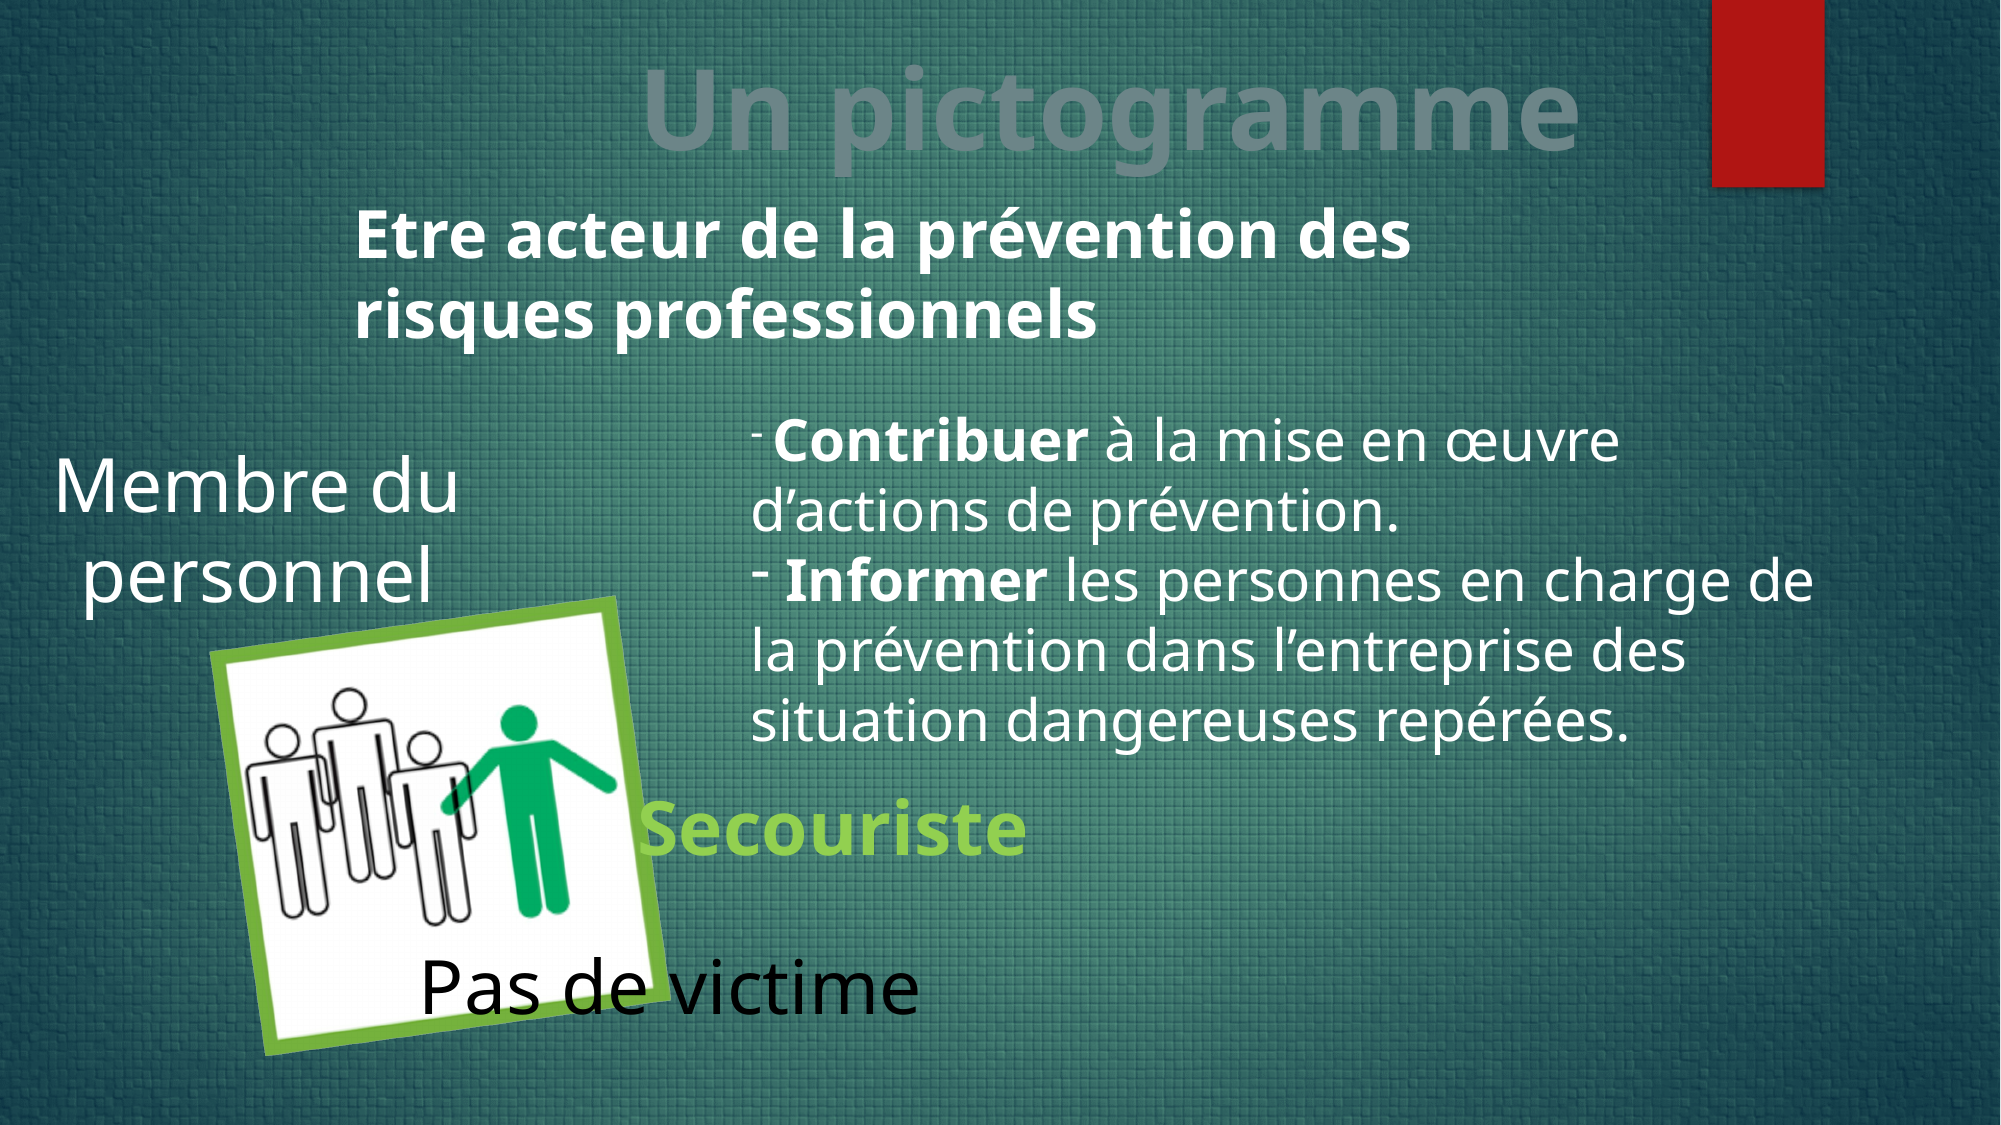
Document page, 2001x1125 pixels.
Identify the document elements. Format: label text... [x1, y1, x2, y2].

picture [210, 596, 661, 1055]
text_box Pas de victime [645, 931, 1053, 1037]
text_box Un pictogramme [598, 30, 1624, 181]
text_box Membre du personnel [0, 430, 515, 626]
text_box Contribuer à la mise en œuvre d’actions de prévention. Informer les personnes en charge de la prévention dans l’entreprise des situation dangereuses repérées. [735, 395, 1850, 760]
text_box Secouriste [650, 772, 1044, 878]
text_box Etre acteur de la prévention des risques professionnels [338, 184, 1520, 360]
